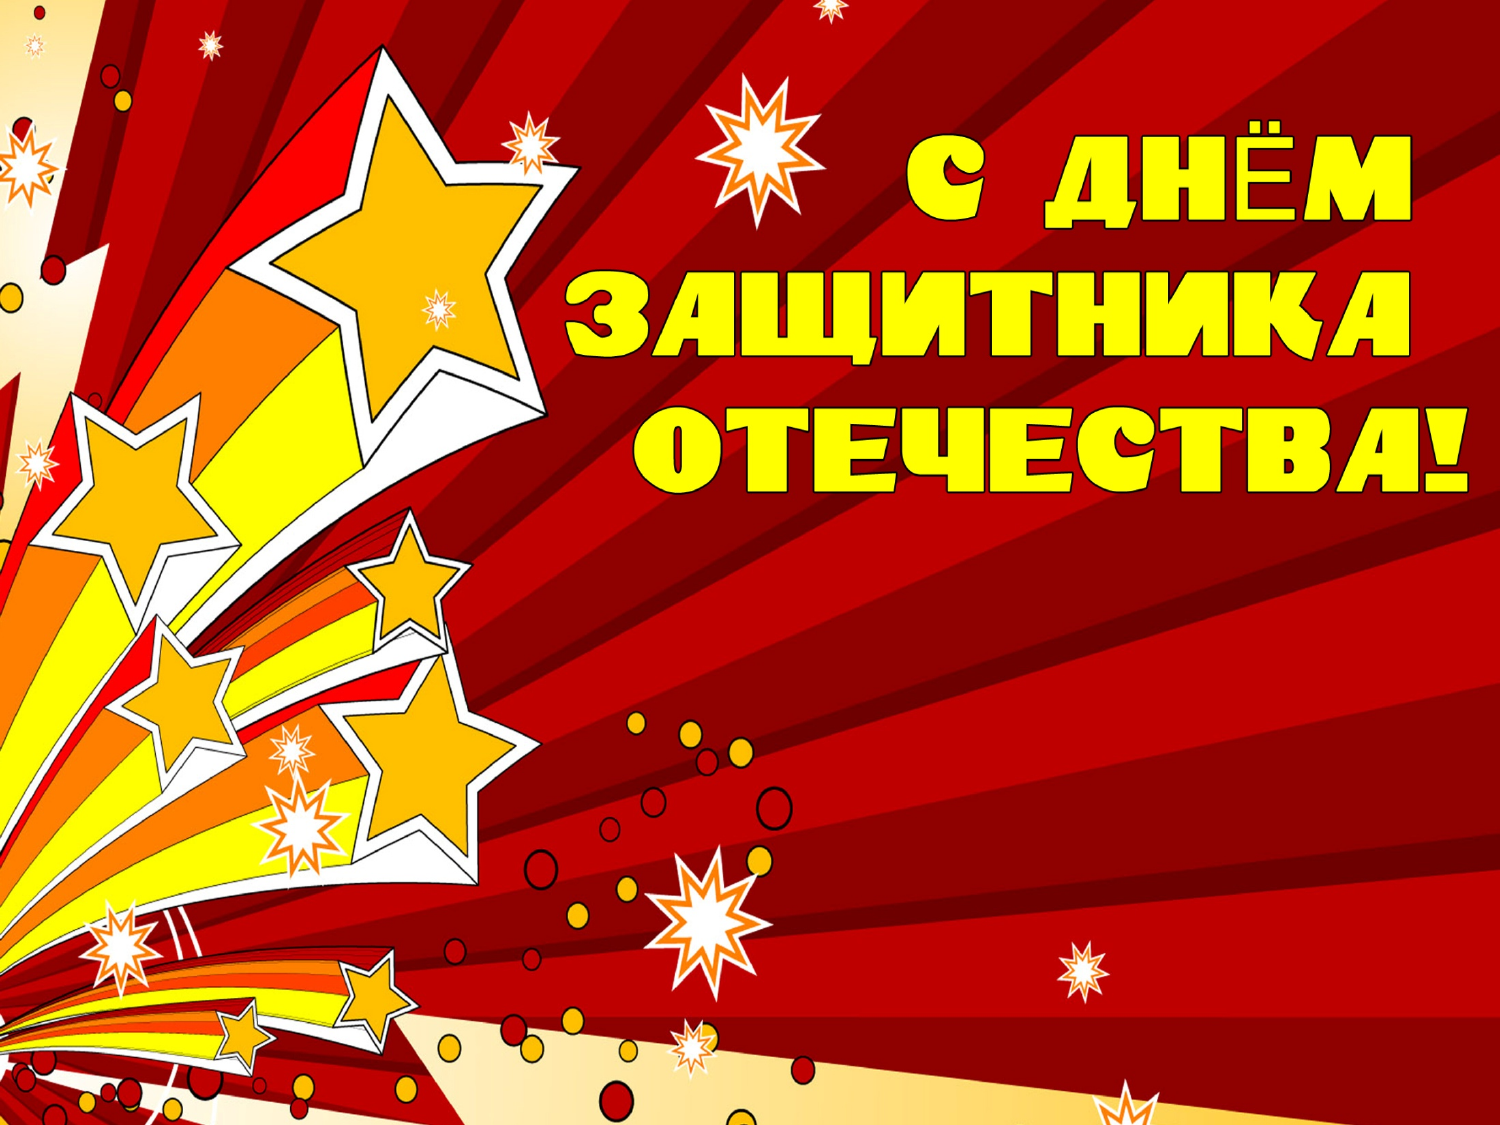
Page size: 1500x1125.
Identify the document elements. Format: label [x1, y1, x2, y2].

list [0, 0, 1500, 1125]
